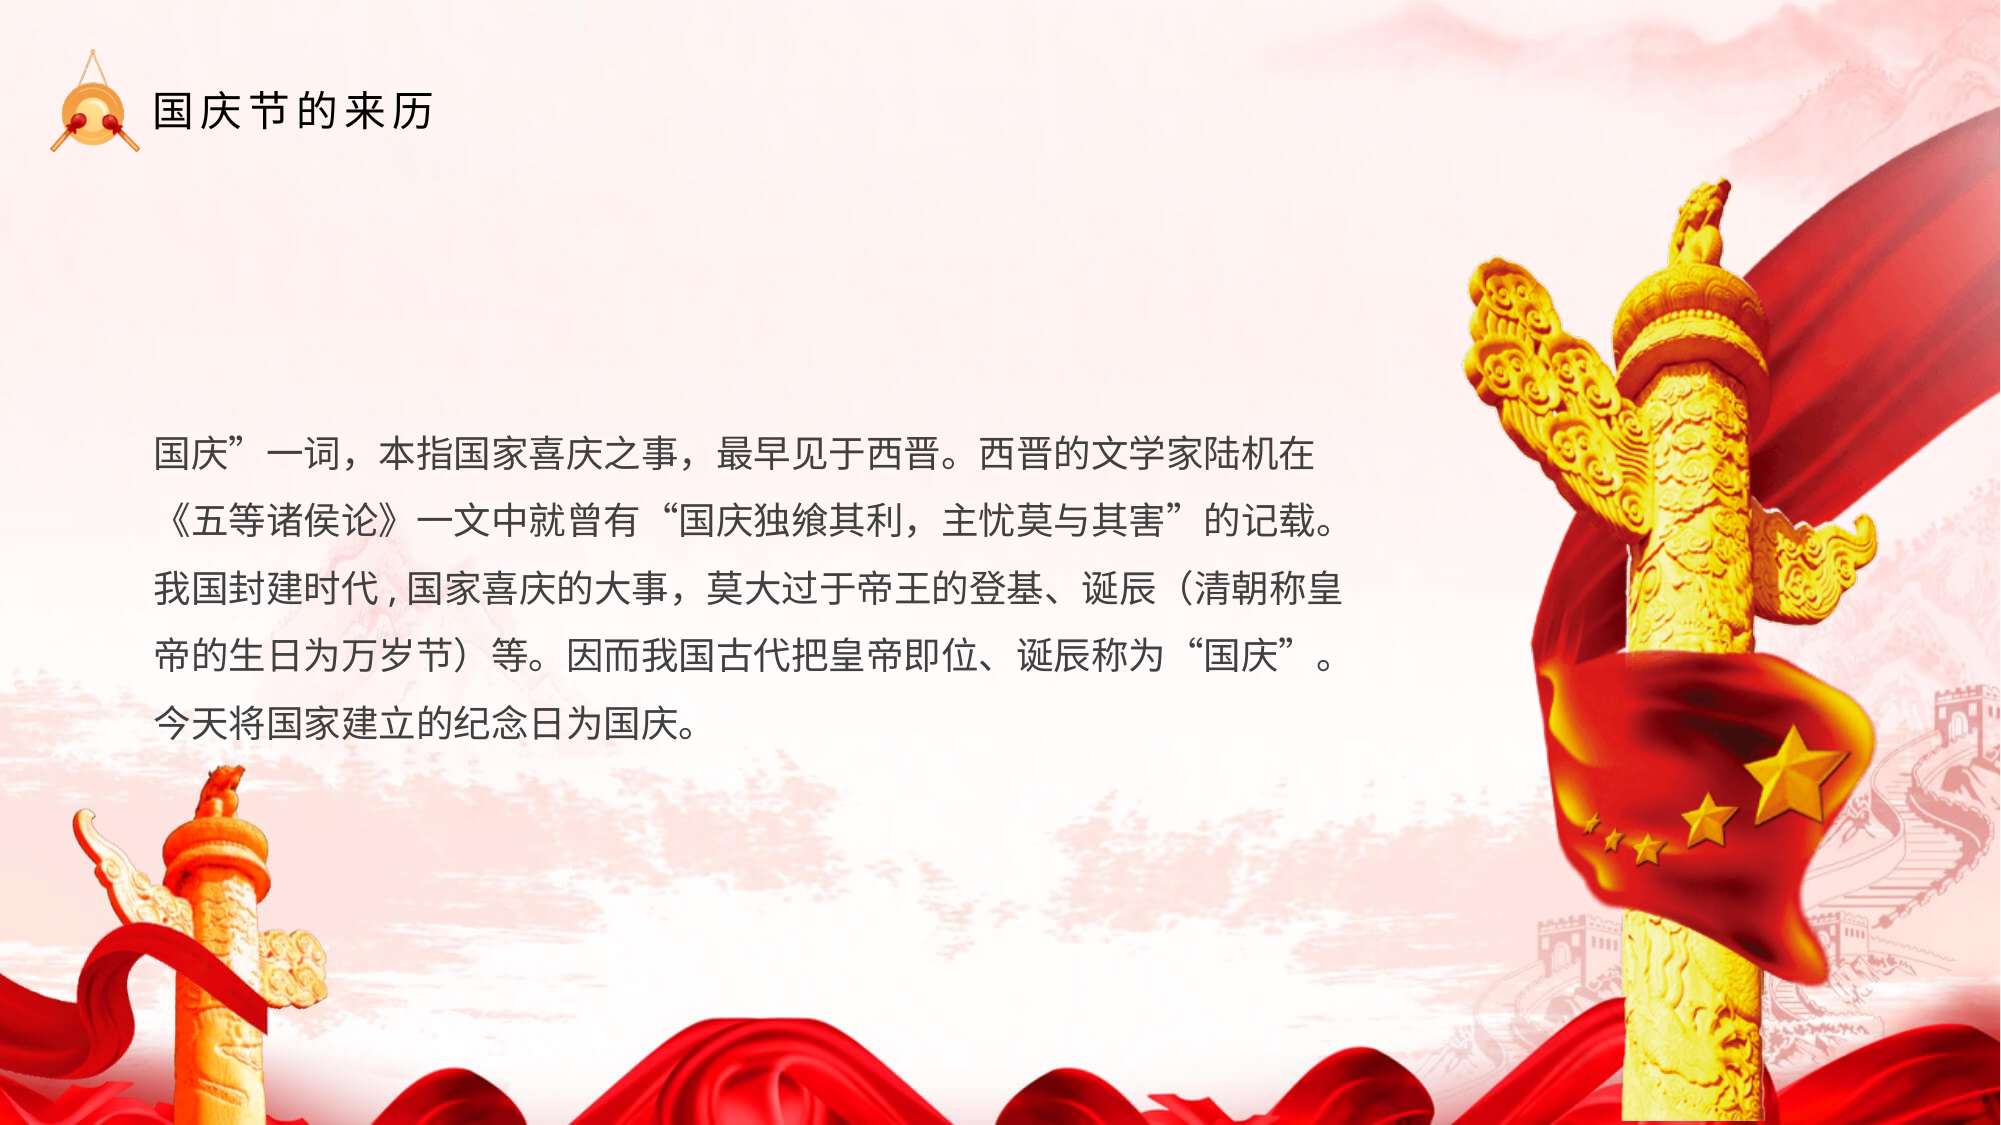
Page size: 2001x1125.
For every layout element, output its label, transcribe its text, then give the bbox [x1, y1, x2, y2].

text_box 国庆”一词，本指国家喜庆之事，最早见于西晋。西晋的文学家陆机在《五等诸侯论》一文中就曾有“国庆独飨其利，主忧莫与其害”的记载。我国封建时代,国家喜庆的大事，莫大过于帝王的登基、诞辰（清朝称皇帝的生日为万岁节）等。因而我国古代把皇帝即位、诞辰称为“国庆”。今天将国家建立的纪念日为国庆。 [139, 399, 1388, 753]
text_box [49, 49, 601, 163]
picture [0, 0, 2001, 1125]
